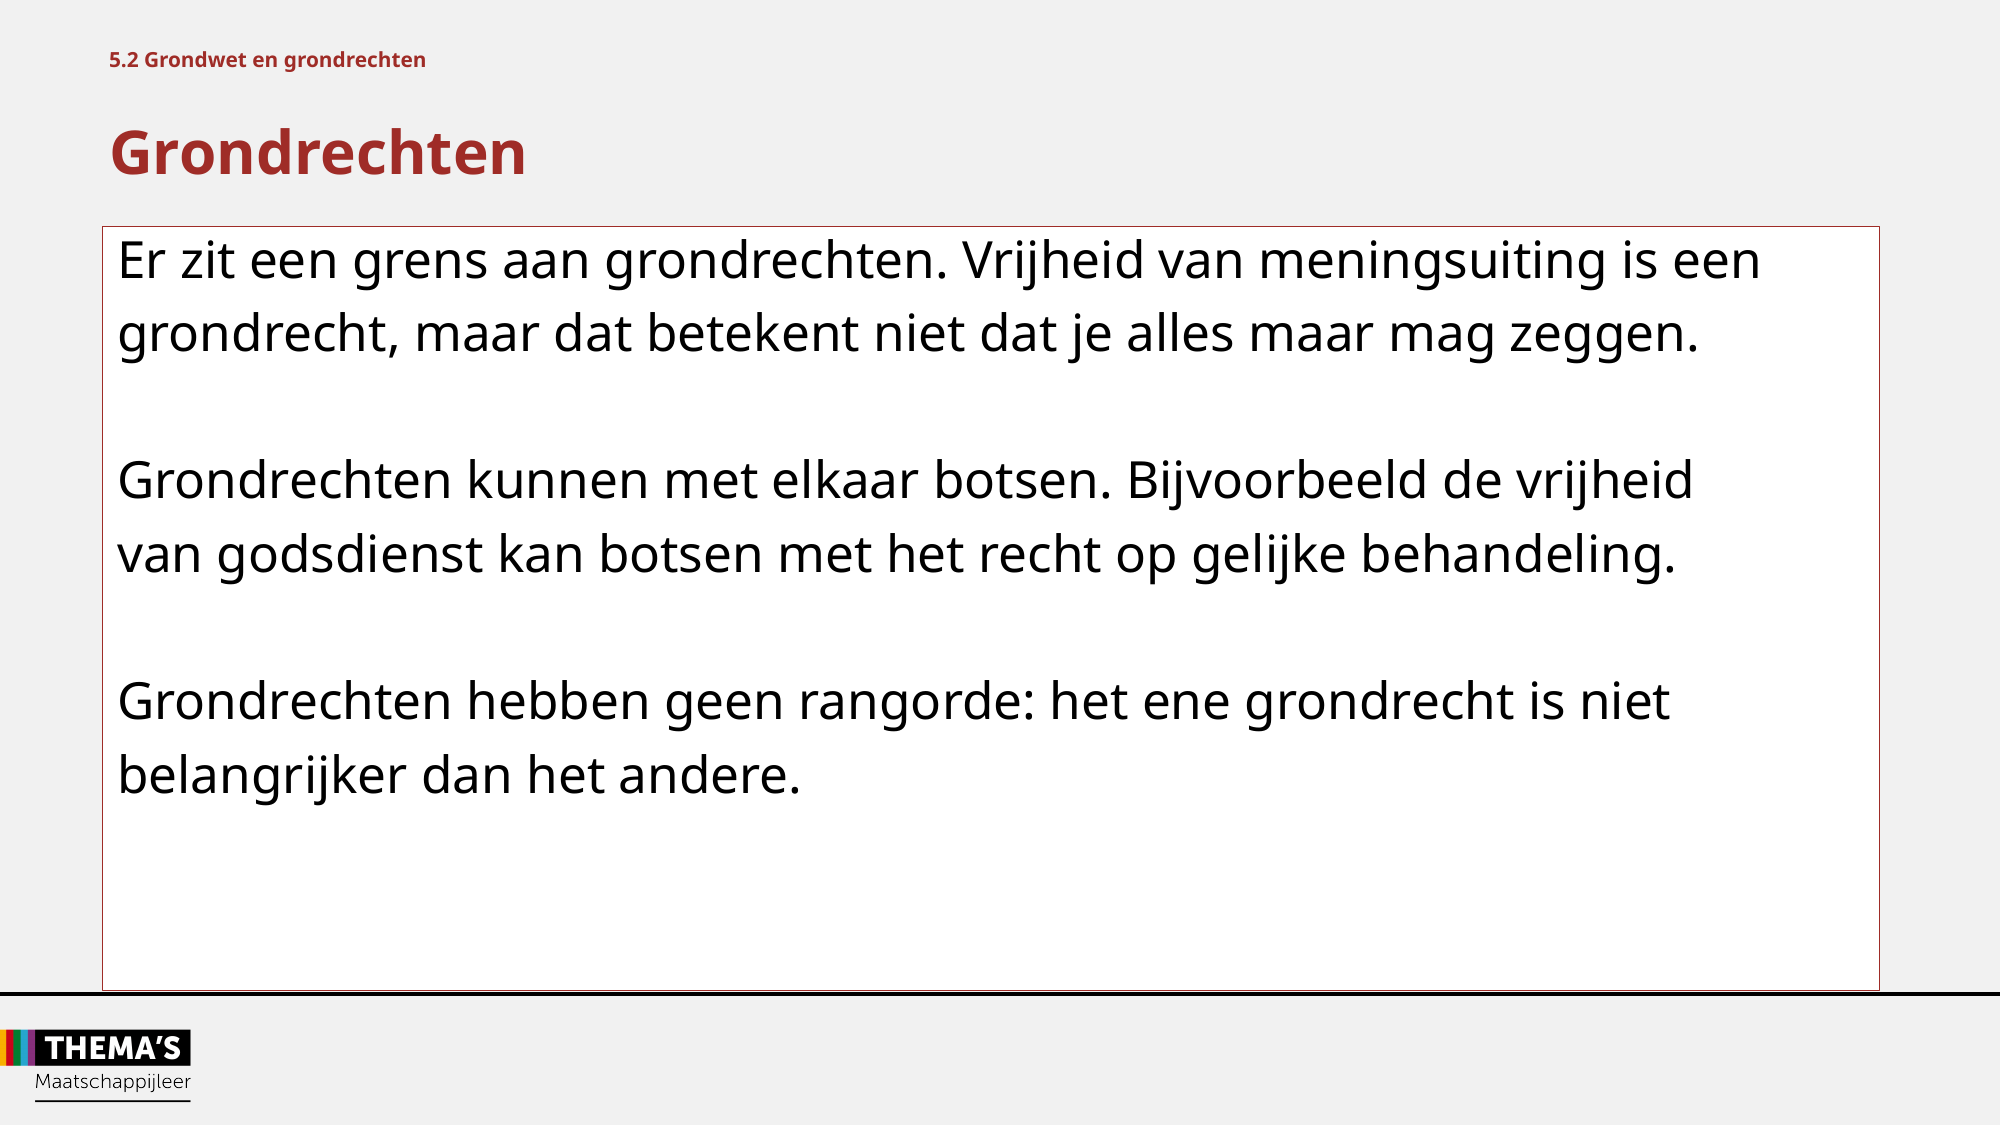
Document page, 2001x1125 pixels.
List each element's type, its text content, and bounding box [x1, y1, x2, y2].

picture [0, 993, 203, 1125]
list Grondrechten [94, 114, 1879, 205]
list Er zit een grens aan grondrechten. Vrijheid van meningsuiting is een grondrecht, maar dat betekent niet dat je alles maar mag zeggen. Grondrechten kunnen met elkaar botsen. Bijvoorbeeld de vrijheid van godsdienst kan botsen met het recht op gelijke behandeling. Grondrechten hebben geen rangorde: het ene grondrecht is niet belangrijker dan het andere. [102, 226, 1880, 991]
list 5.2 Grondwet en grondrechten [94, 33, 941, 88]
